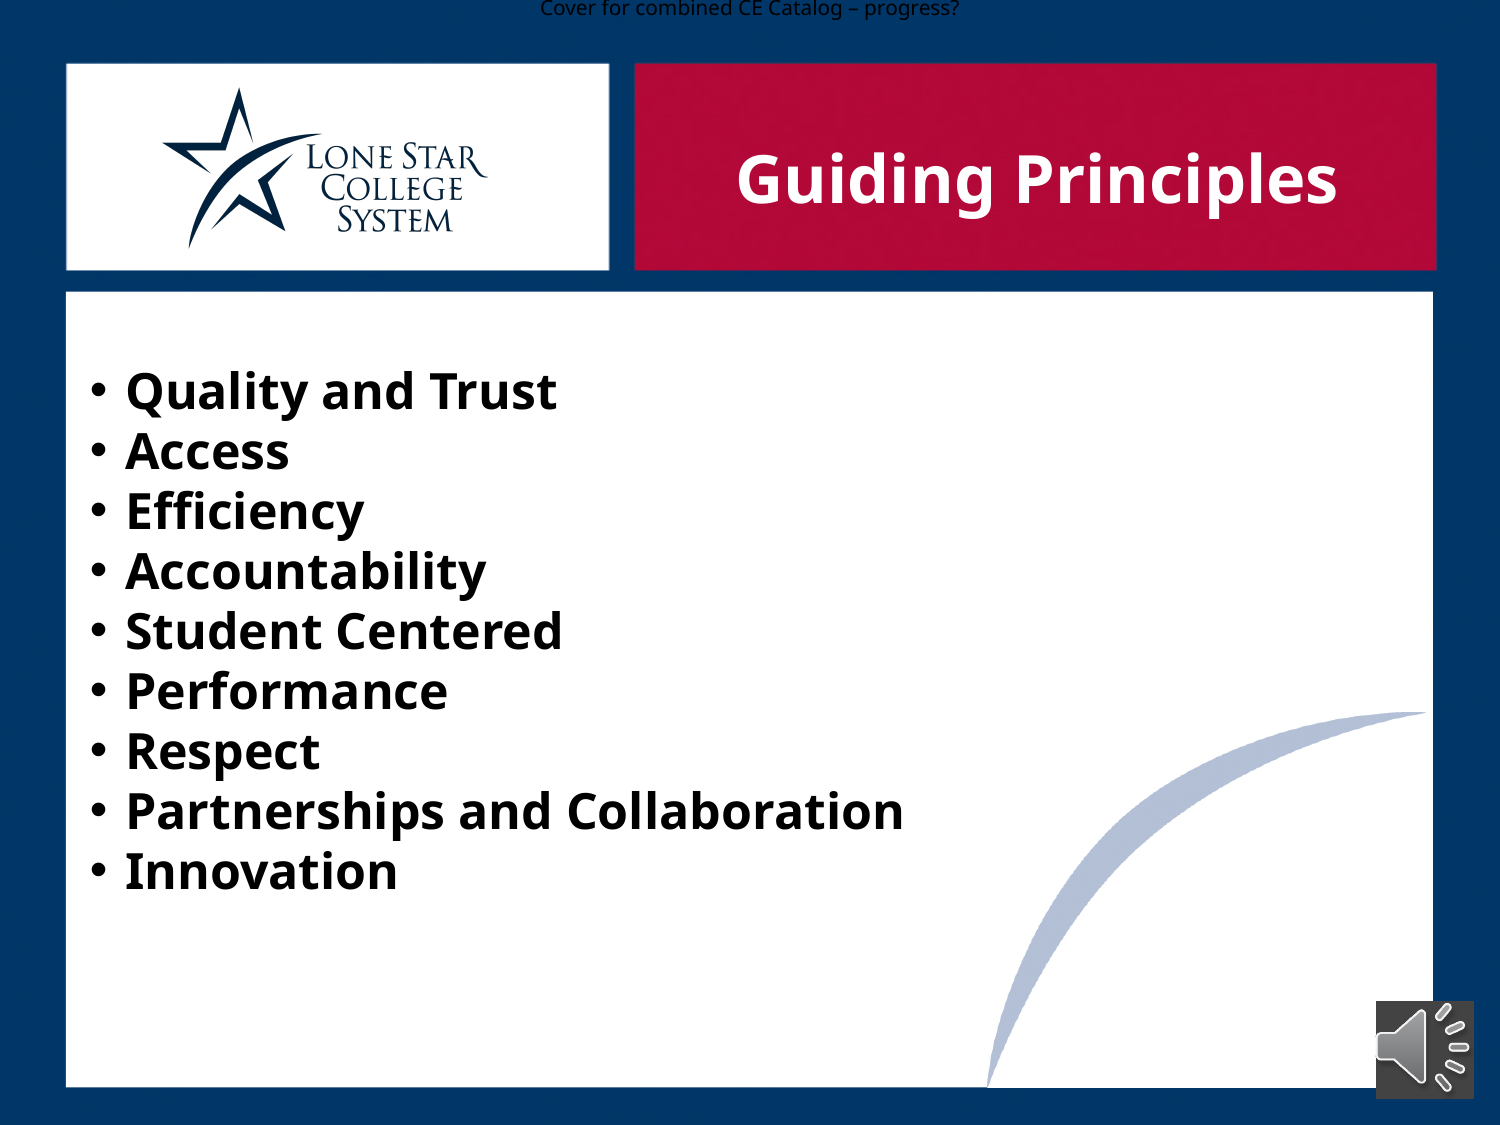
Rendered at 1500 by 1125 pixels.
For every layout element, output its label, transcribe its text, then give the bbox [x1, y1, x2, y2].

picture [0, 0, 1500, 1125]
text_box Guiding Principles [637, 129, 1438, 224]
text_box Cover for combined CE Catalog – progress? [525, 0, 975, 88]
text_box Quality and Trust Access Efficiency Accountability Student Centered Performance Respect Partnerships and Collaboration Innovation [74, 352, 1438, 907]
